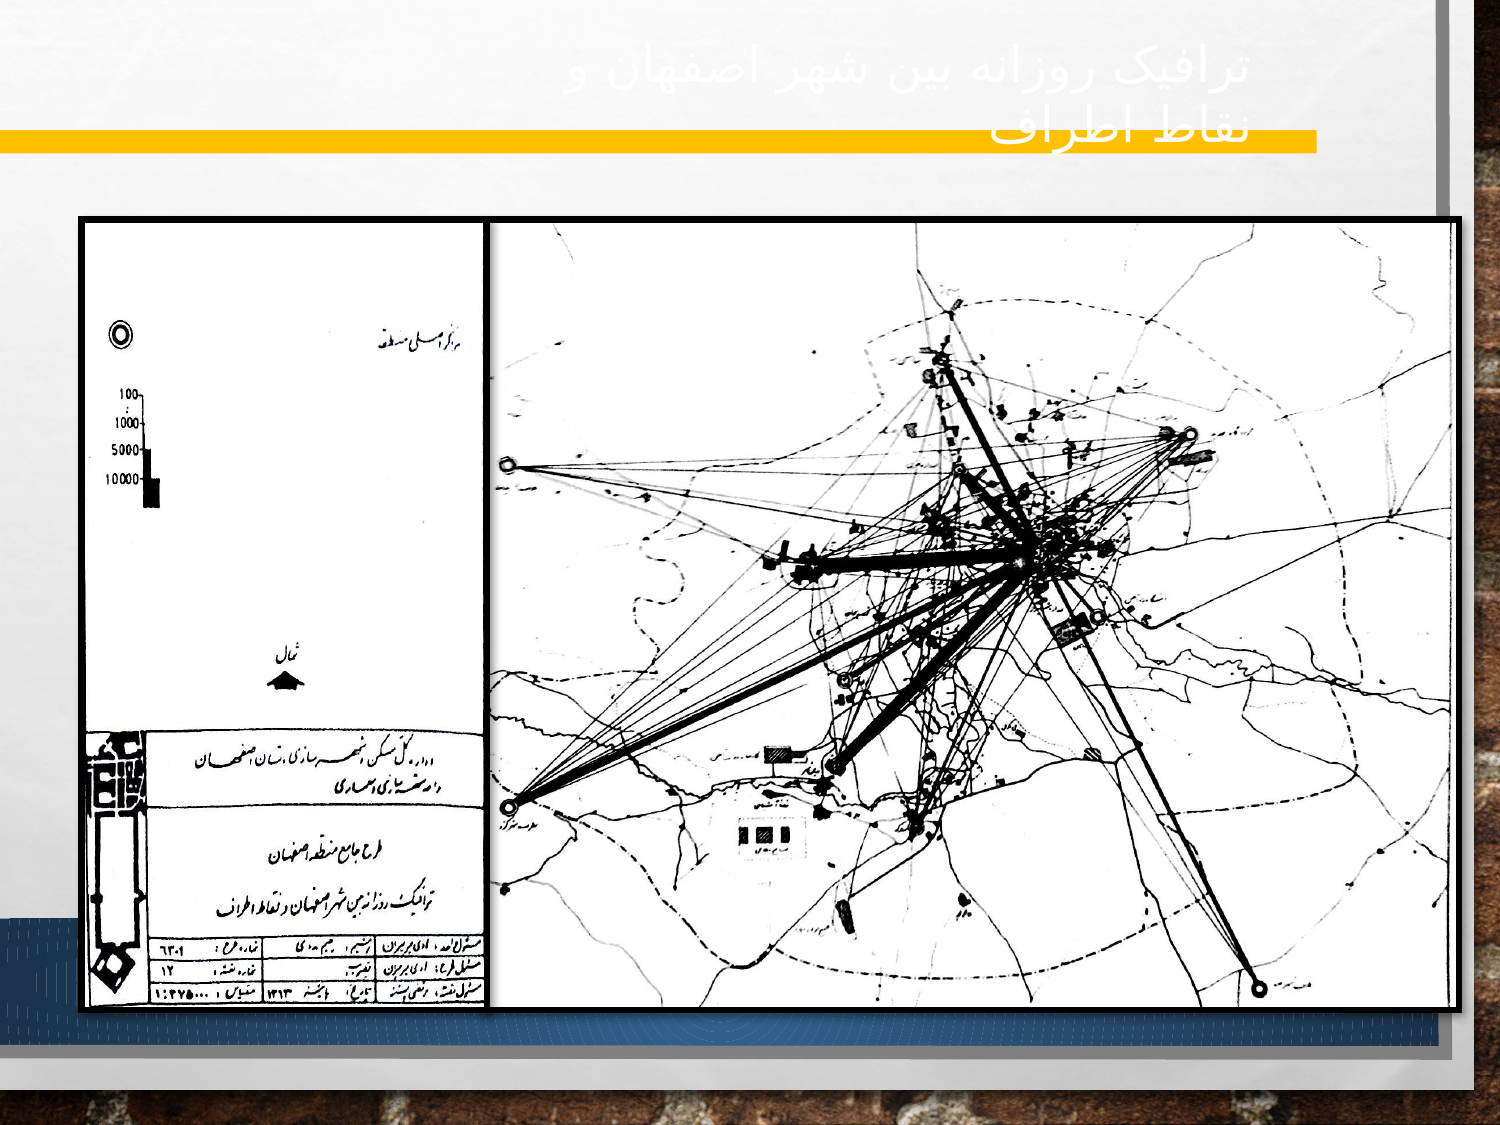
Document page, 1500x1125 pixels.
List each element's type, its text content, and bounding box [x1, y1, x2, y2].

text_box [84, 222, 1456, 1007]
text_box ترافیک روزانه بین شهر اصفهان و نقاط اطراف [441, 25, 1267, 160]
picture [0, 0, 1500, 1125]
